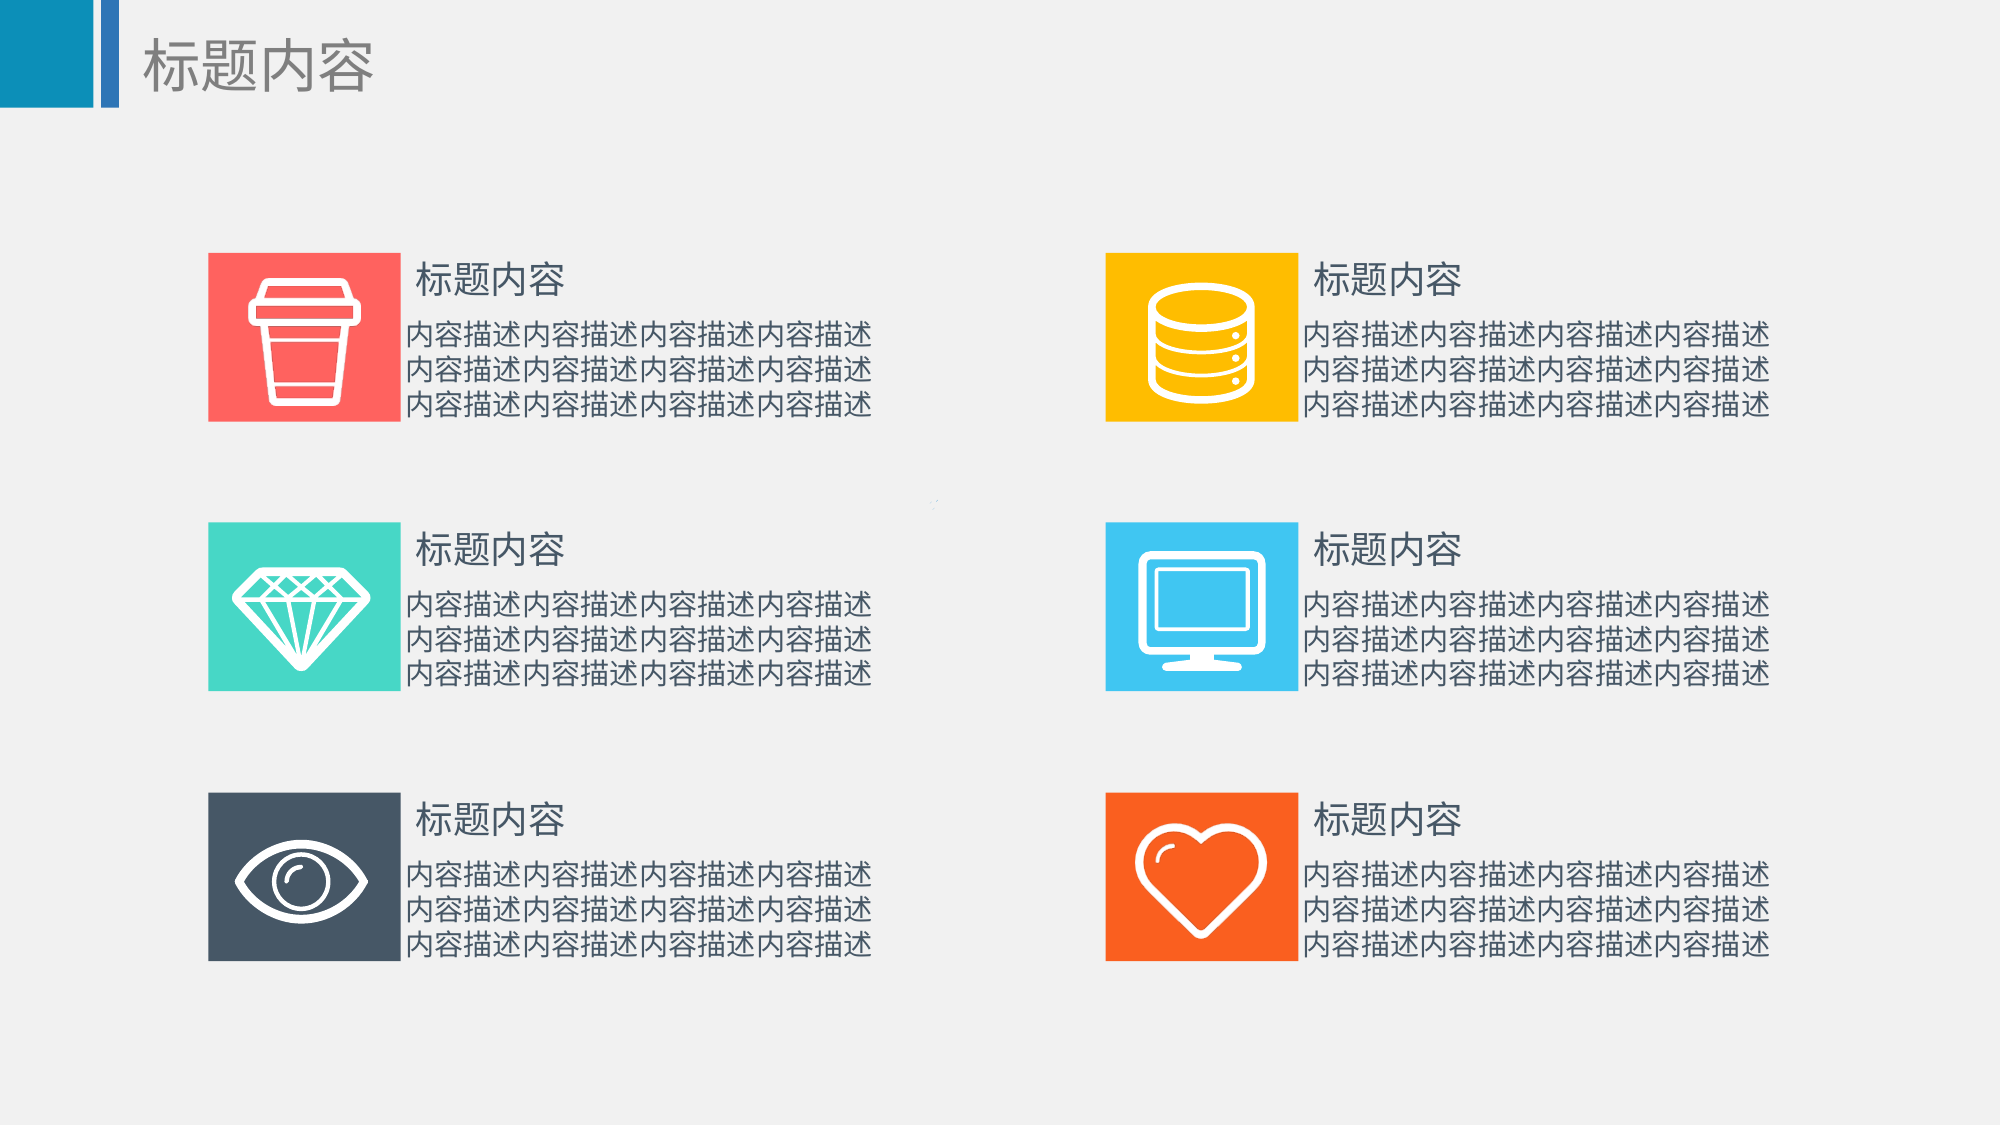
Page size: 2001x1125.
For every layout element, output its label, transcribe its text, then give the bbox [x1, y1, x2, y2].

text_box [101, 0, 119, 108]
text_box 标题内容 [400, 248, 582, 309]
text_box 标题内容 [1298, 788, 1480, 848]
text_box 内容描述内容描述内容描述内容描述 内容描述内容描述内容描述内容描述 内容描述内容描述内容描述内容描述 [390, 309, 895, 429]
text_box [208, 252, 401, 422]
text_box [1105, 252, 1298, 422]
text_box [1138, 551, 1266, 671]
text_box [208, 522, 234, 692]
text_box 内容描述内容描述内容描述内容描述 内容描述内容描述内容描述内容描述 内容描述内容描述内容描述内容描述 [390, 924, 895, 969]
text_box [234, 508, 934, 924]
text_box 内容描述内容描述内容描述内容描述 内容描述内容描述内容描述内容描述 内容描述内容描述内容描述内容描述 [1287, 309, 1792, 429]
text_box 标题内容 [127, 21, 442, 107]
text_box [0, 0, 94, 108]
text_box [1105, 792, 1298, 962]
text_box [1148, 282, 1255, 404]
text_box 内容描述内容描述内容描述内容描述 内容描述内容描述内容描述内容描述 内容描述内容描述内容描述内容描述 [1287, 578, 1792, 699]
text_box [1105, 522, 1298, 692]
text_box [208, 792, 390, 962]
text_box 标题内容 [1298, 518, 1480, 578]
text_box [231, 502, 931, 672]
text_box 标题内容 [1298, 248, 1480, 309]
picture [1134, 812, 1268, 939]
text_box 内容描述内容描述内容描述内容描述 内容描述内容描述内容描述内容描述 内容描述内容描述内容描述内容描述 [1287, 848, 1792, 969]
